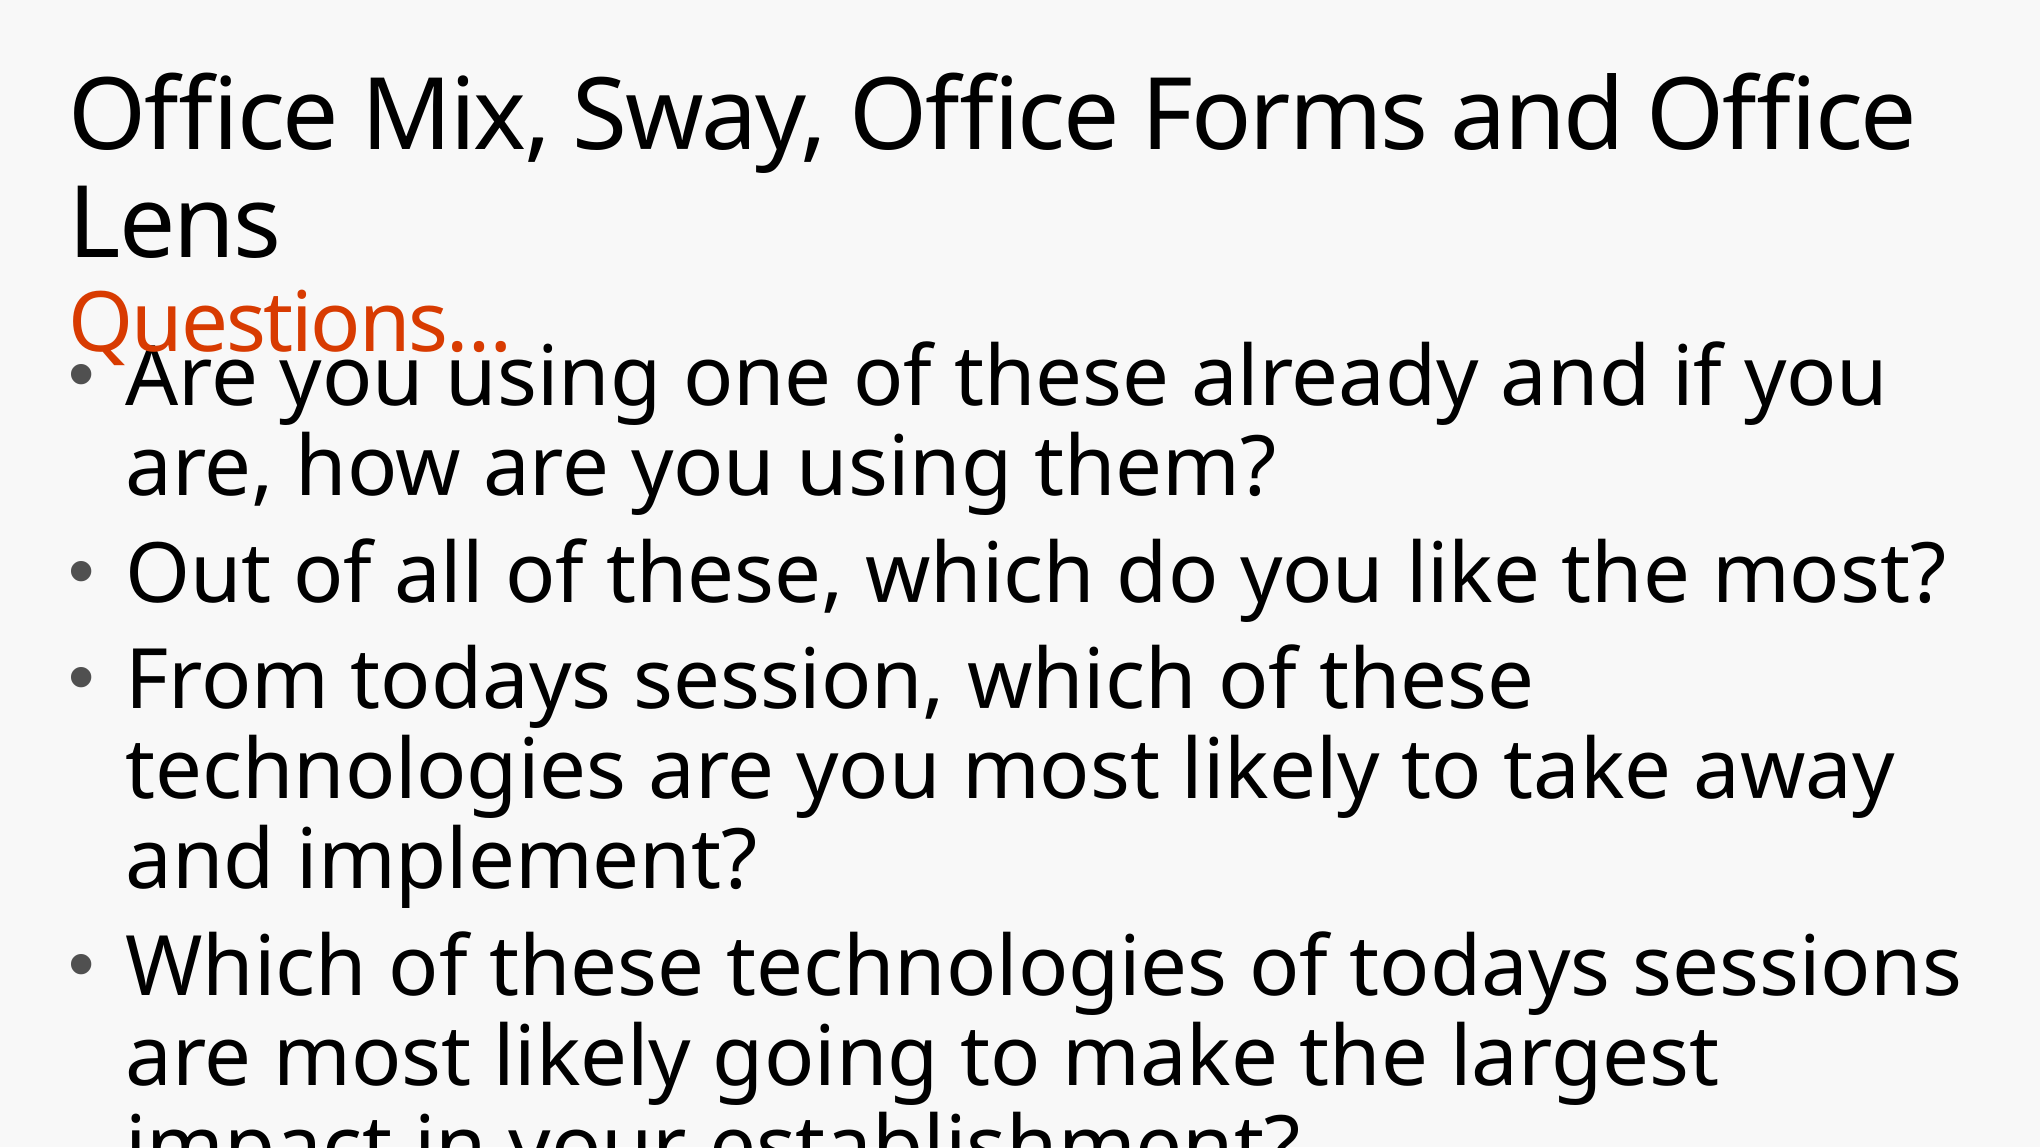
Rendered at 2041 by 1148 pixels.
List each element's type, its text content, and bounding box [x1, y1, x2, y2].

title Office Mix, Sway, Office Forms and Office Lens Questions… [45, 48, 1996, 199]
list Are you using one of these already and if you are, how are you using them? Out of all of these, which do you like the most? From todays session, which of these technologies are you most likely to take away and implement? Which of these technologies of todays sessions are most likely going to make the largest impact in your establishment? [45, 318, 1996, 1148]
